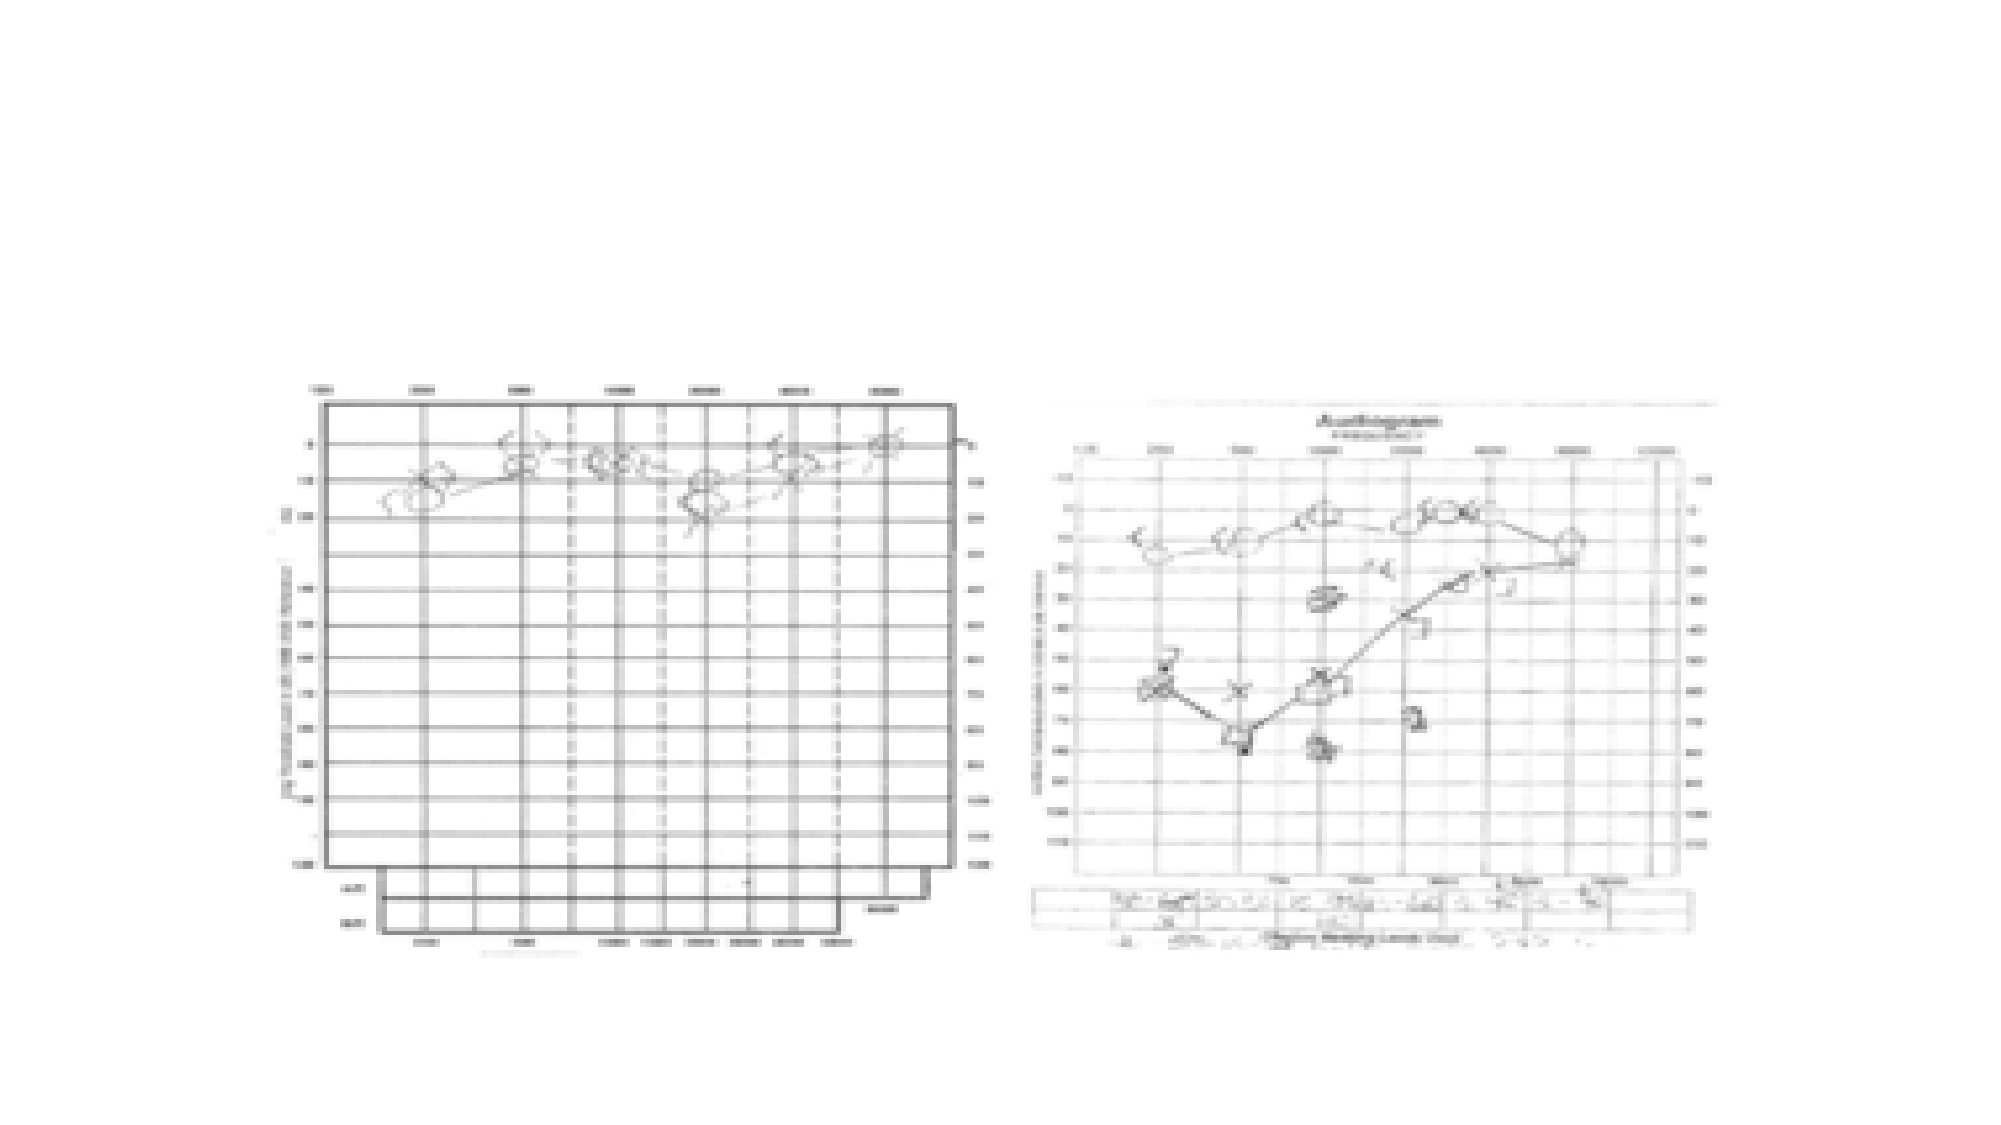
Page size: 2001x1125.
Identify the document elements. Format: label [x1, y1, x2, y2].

picture [208, 299, 1792, 1013]
